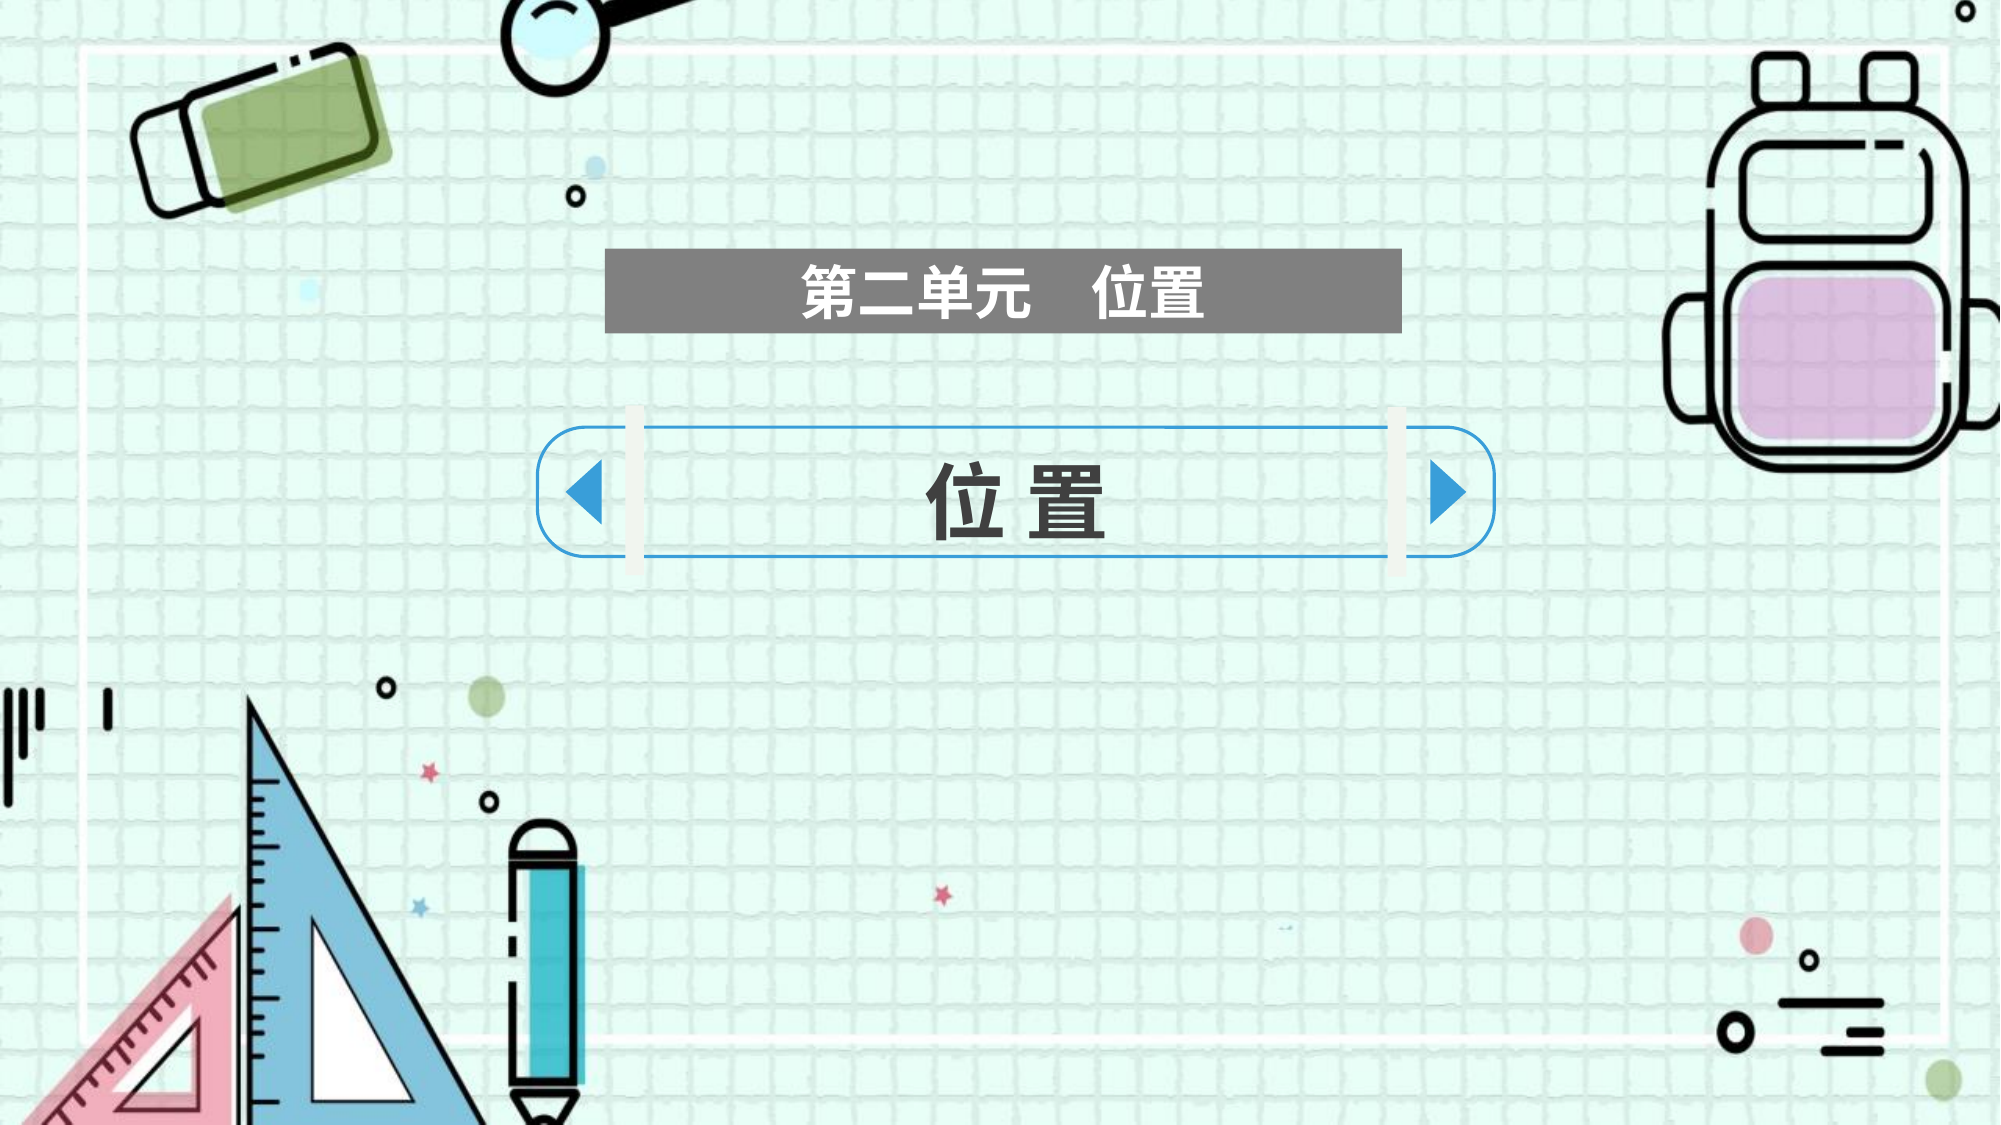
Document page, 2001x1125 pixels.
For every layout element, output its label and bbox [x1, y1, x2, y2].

text_box [537, 405, 1495, 577]
picture [0, 0, 2000, 1125]
